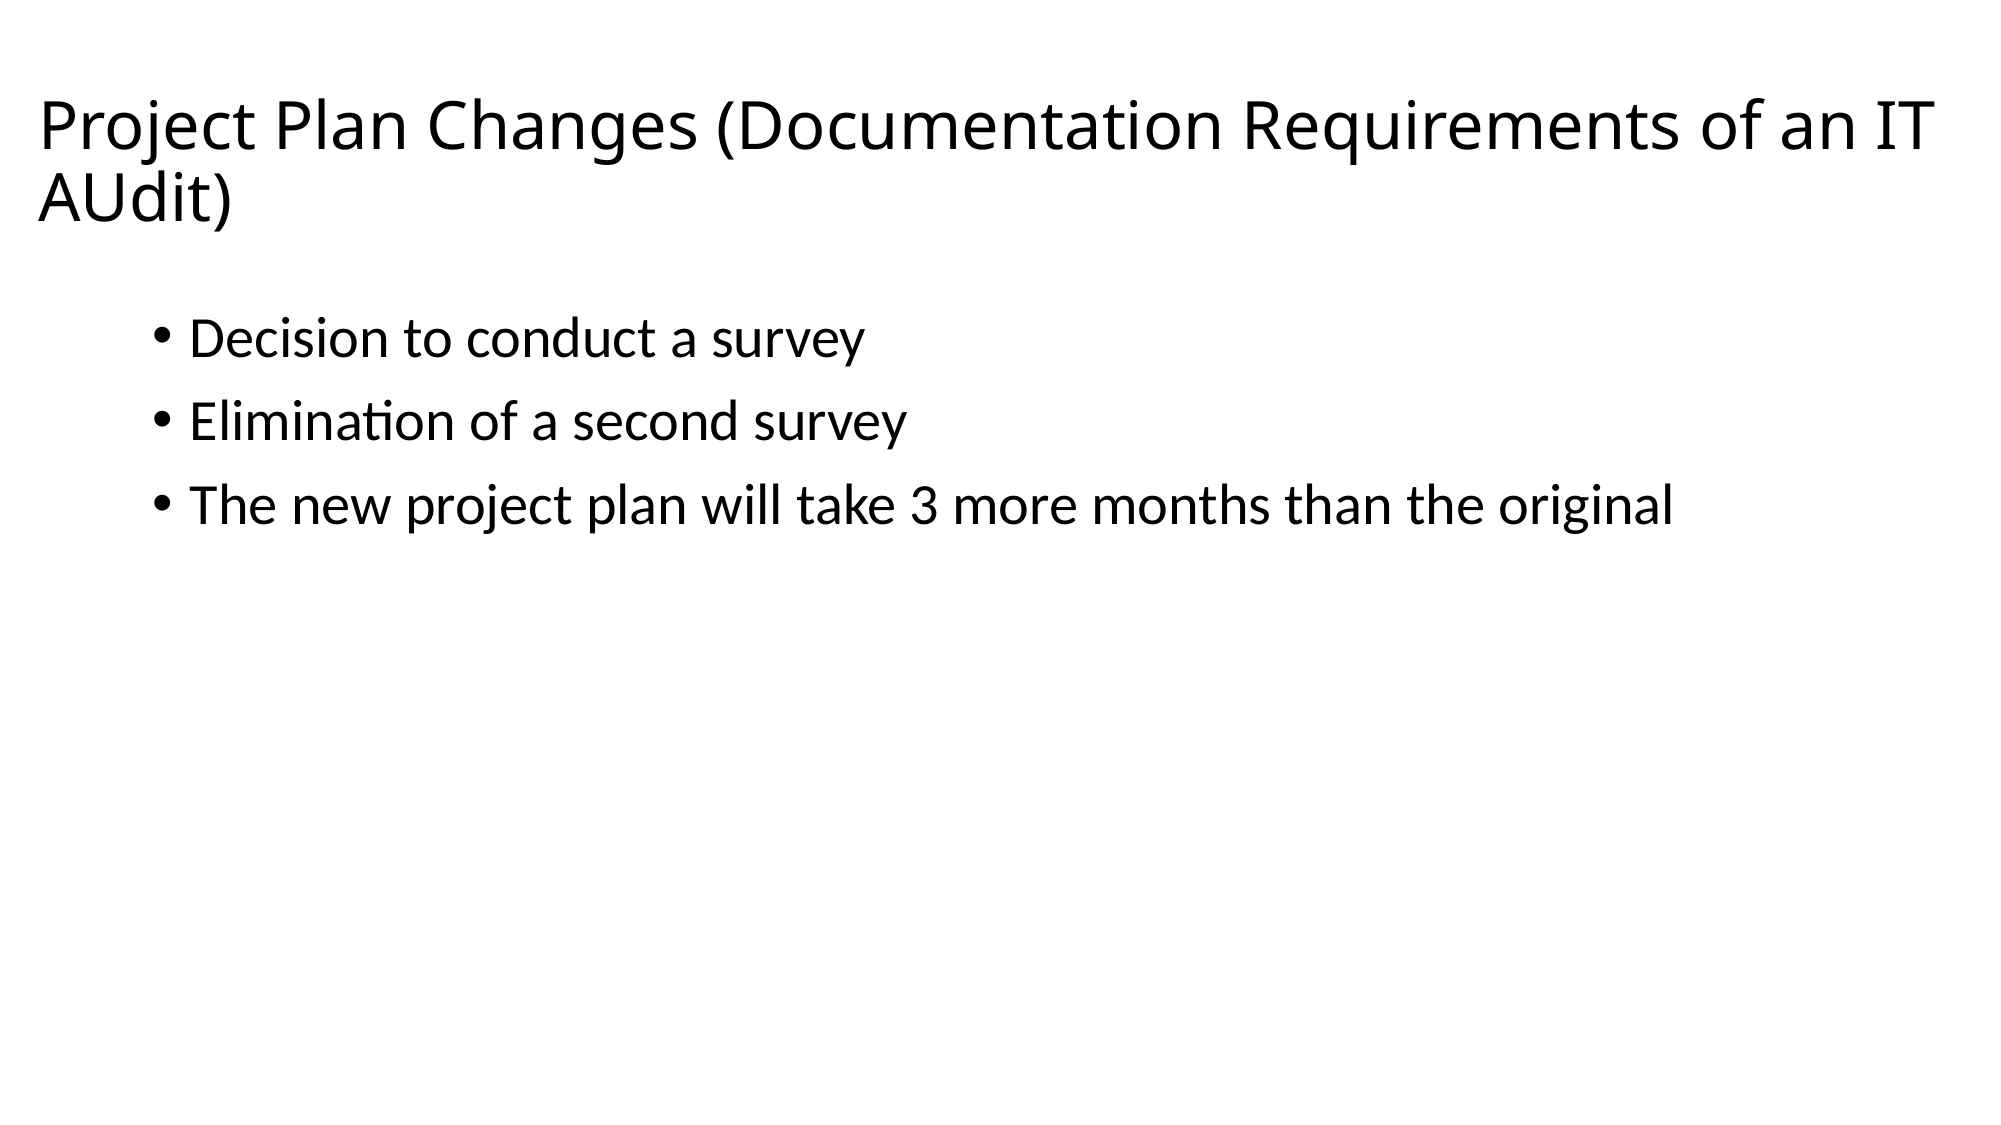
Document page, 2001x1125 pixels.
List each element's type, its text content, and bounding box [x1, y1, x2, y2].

list Decision to conduct a survey Elimination of a second survey The new project plan will take 3 more months than the original [137, 299, 1863, 1014]
title Project Plan Changes (Documentation Requirements of an IT AUdit) [23, 55, 2000, 273]
